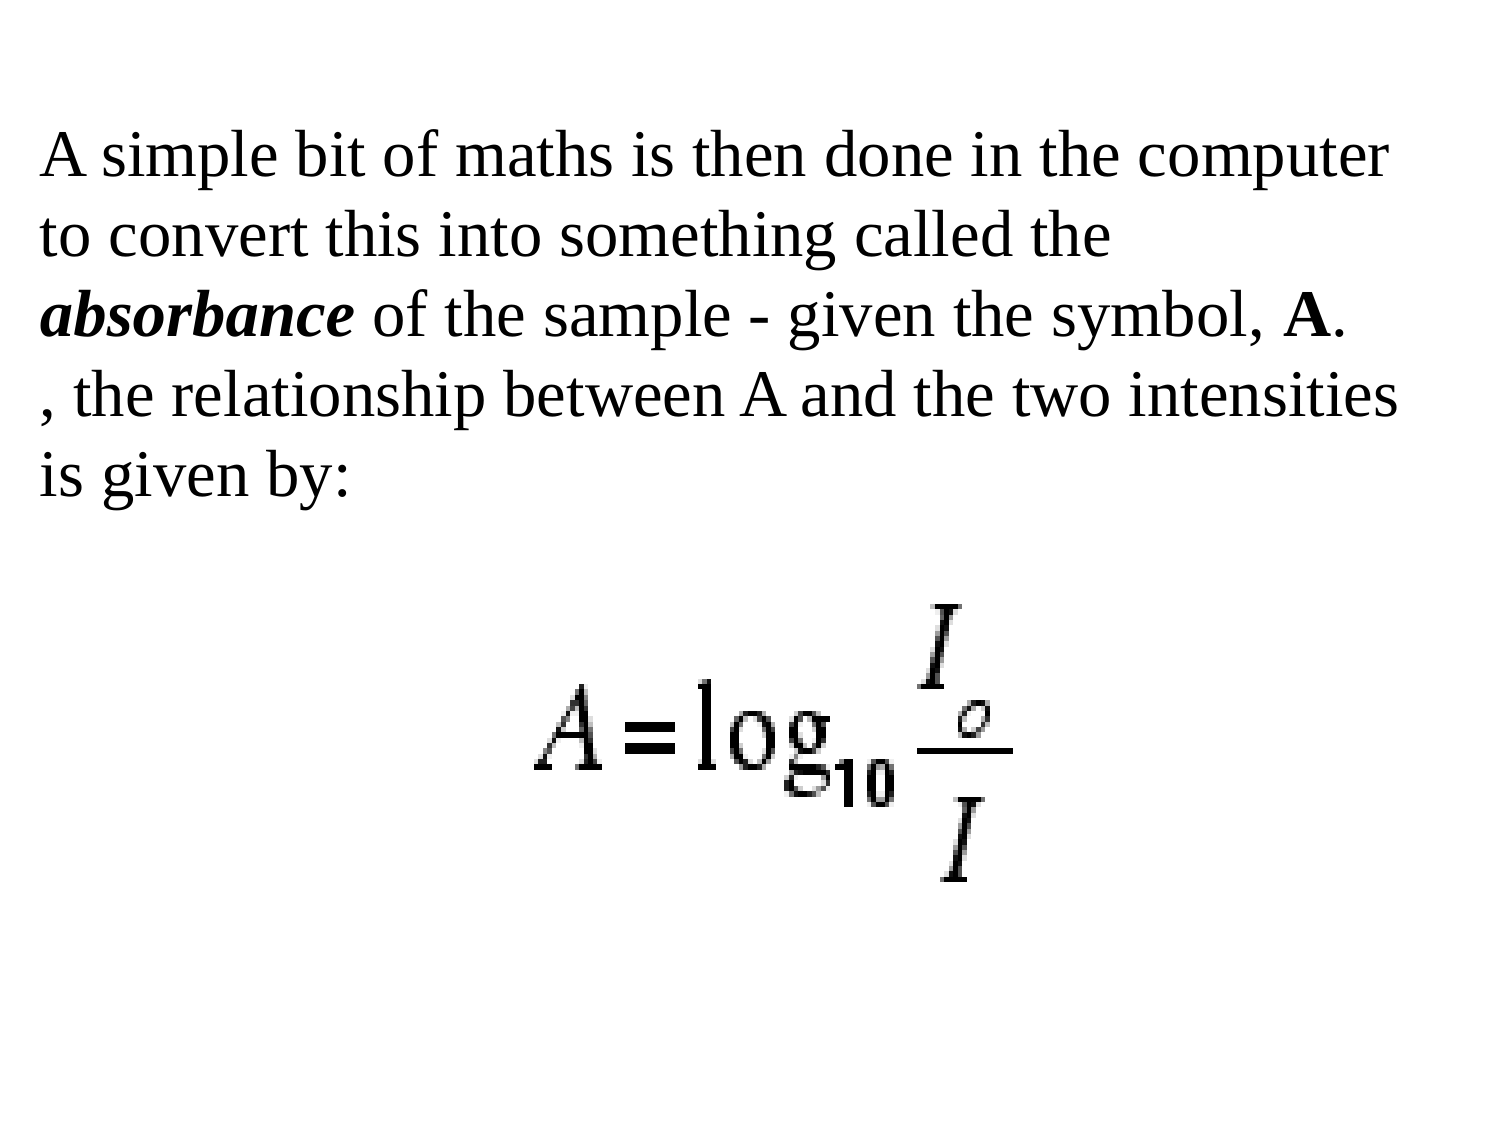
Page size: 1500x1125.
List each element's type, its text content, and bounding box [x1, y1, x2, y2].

text_box A simple bit of maths is then done in the computer to convert this into something called the absorbance of the sample - given the symbol, A. , the relationship between A and the two intensities is given by: [24, 102, 1450, 598]
picture [524, 599, 1013, 888]
